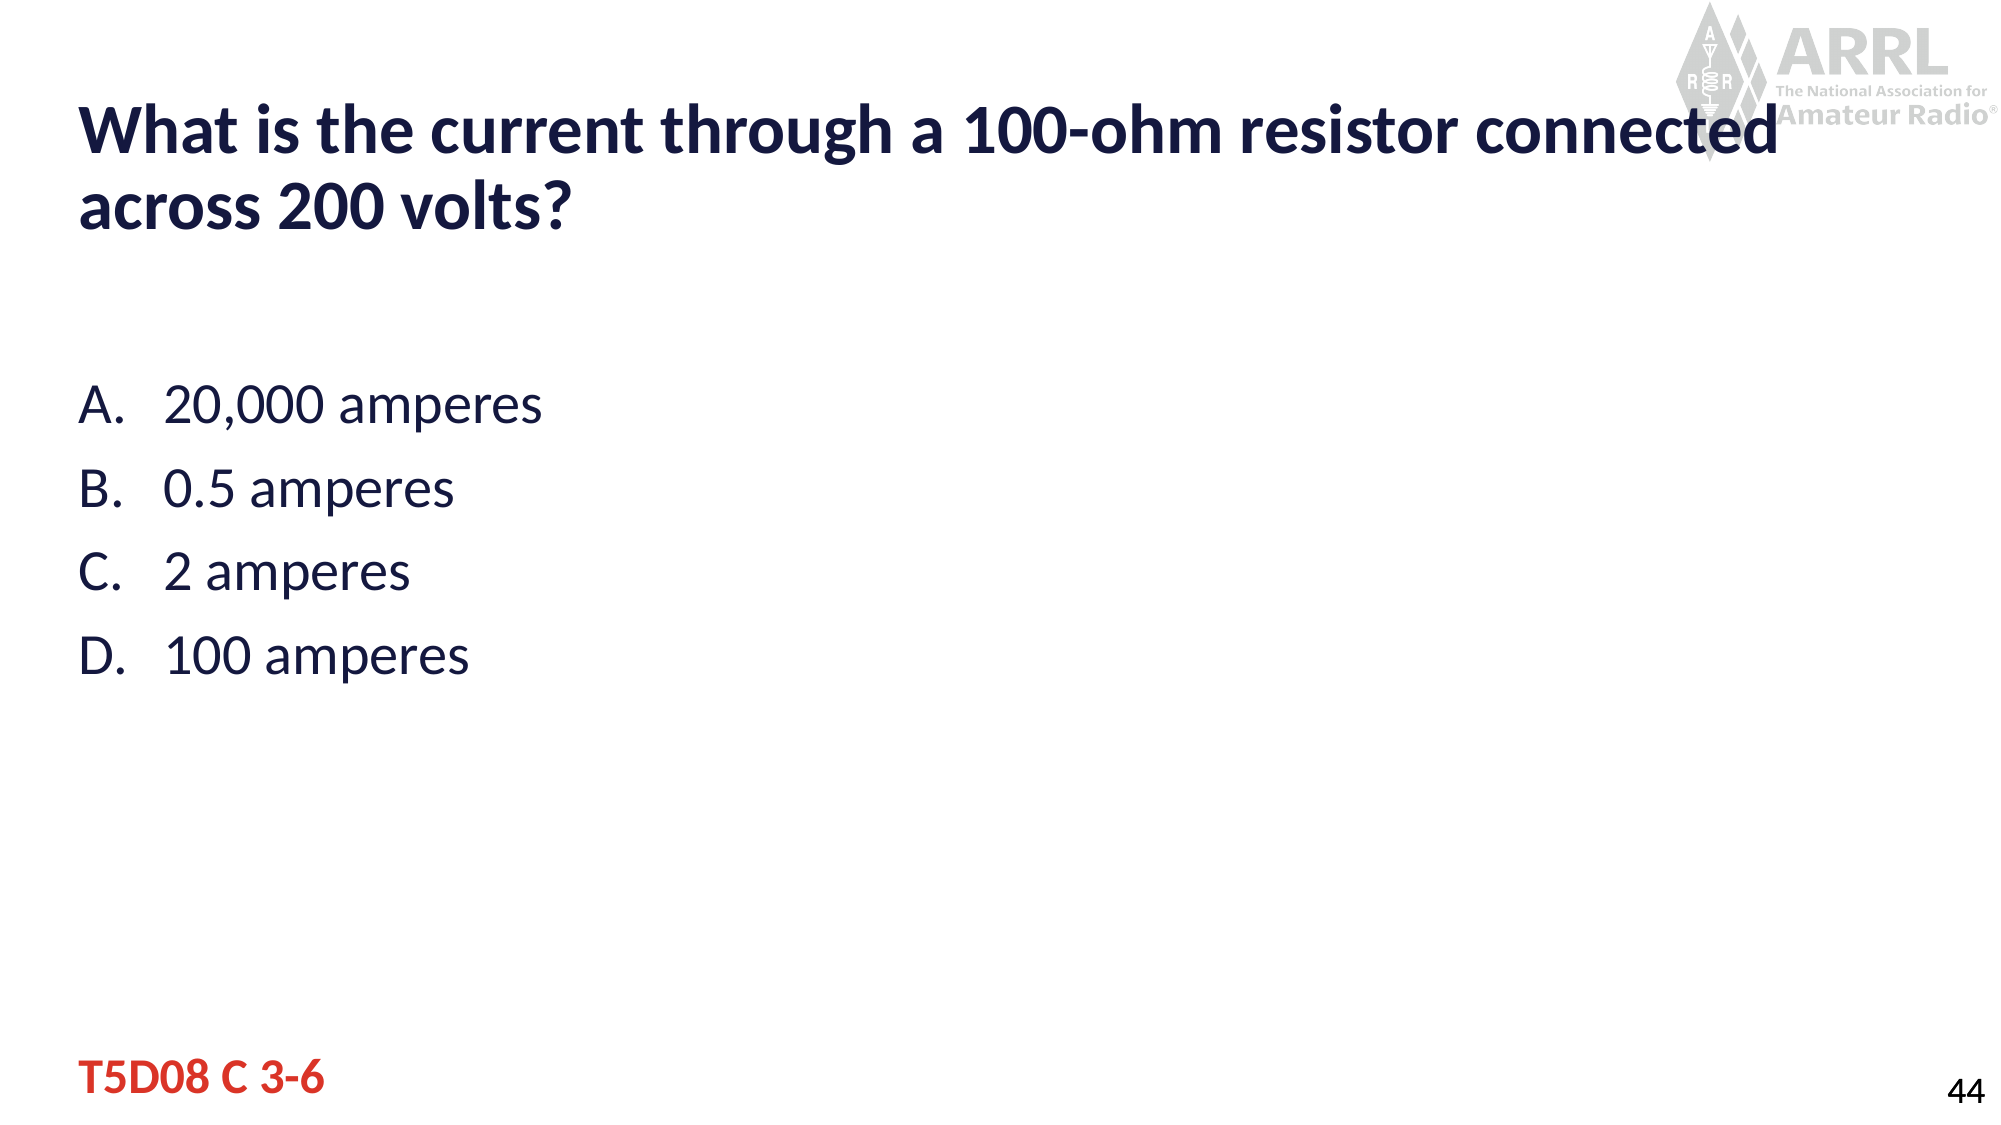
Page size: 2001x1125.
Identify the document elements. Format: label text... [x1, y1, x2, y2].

picture [1674, 0, 2000, 164]
title What is the current through a 100-ohm resistor connected across 200 volts? [63, 59, 1863, 278]
list 20,000 amperes 0.5 amperes 2 amperes 100 amperes [63, 365, 1863, 989]
text_box T5D08 C 3-6 [63, 1036, 921, 1112]
